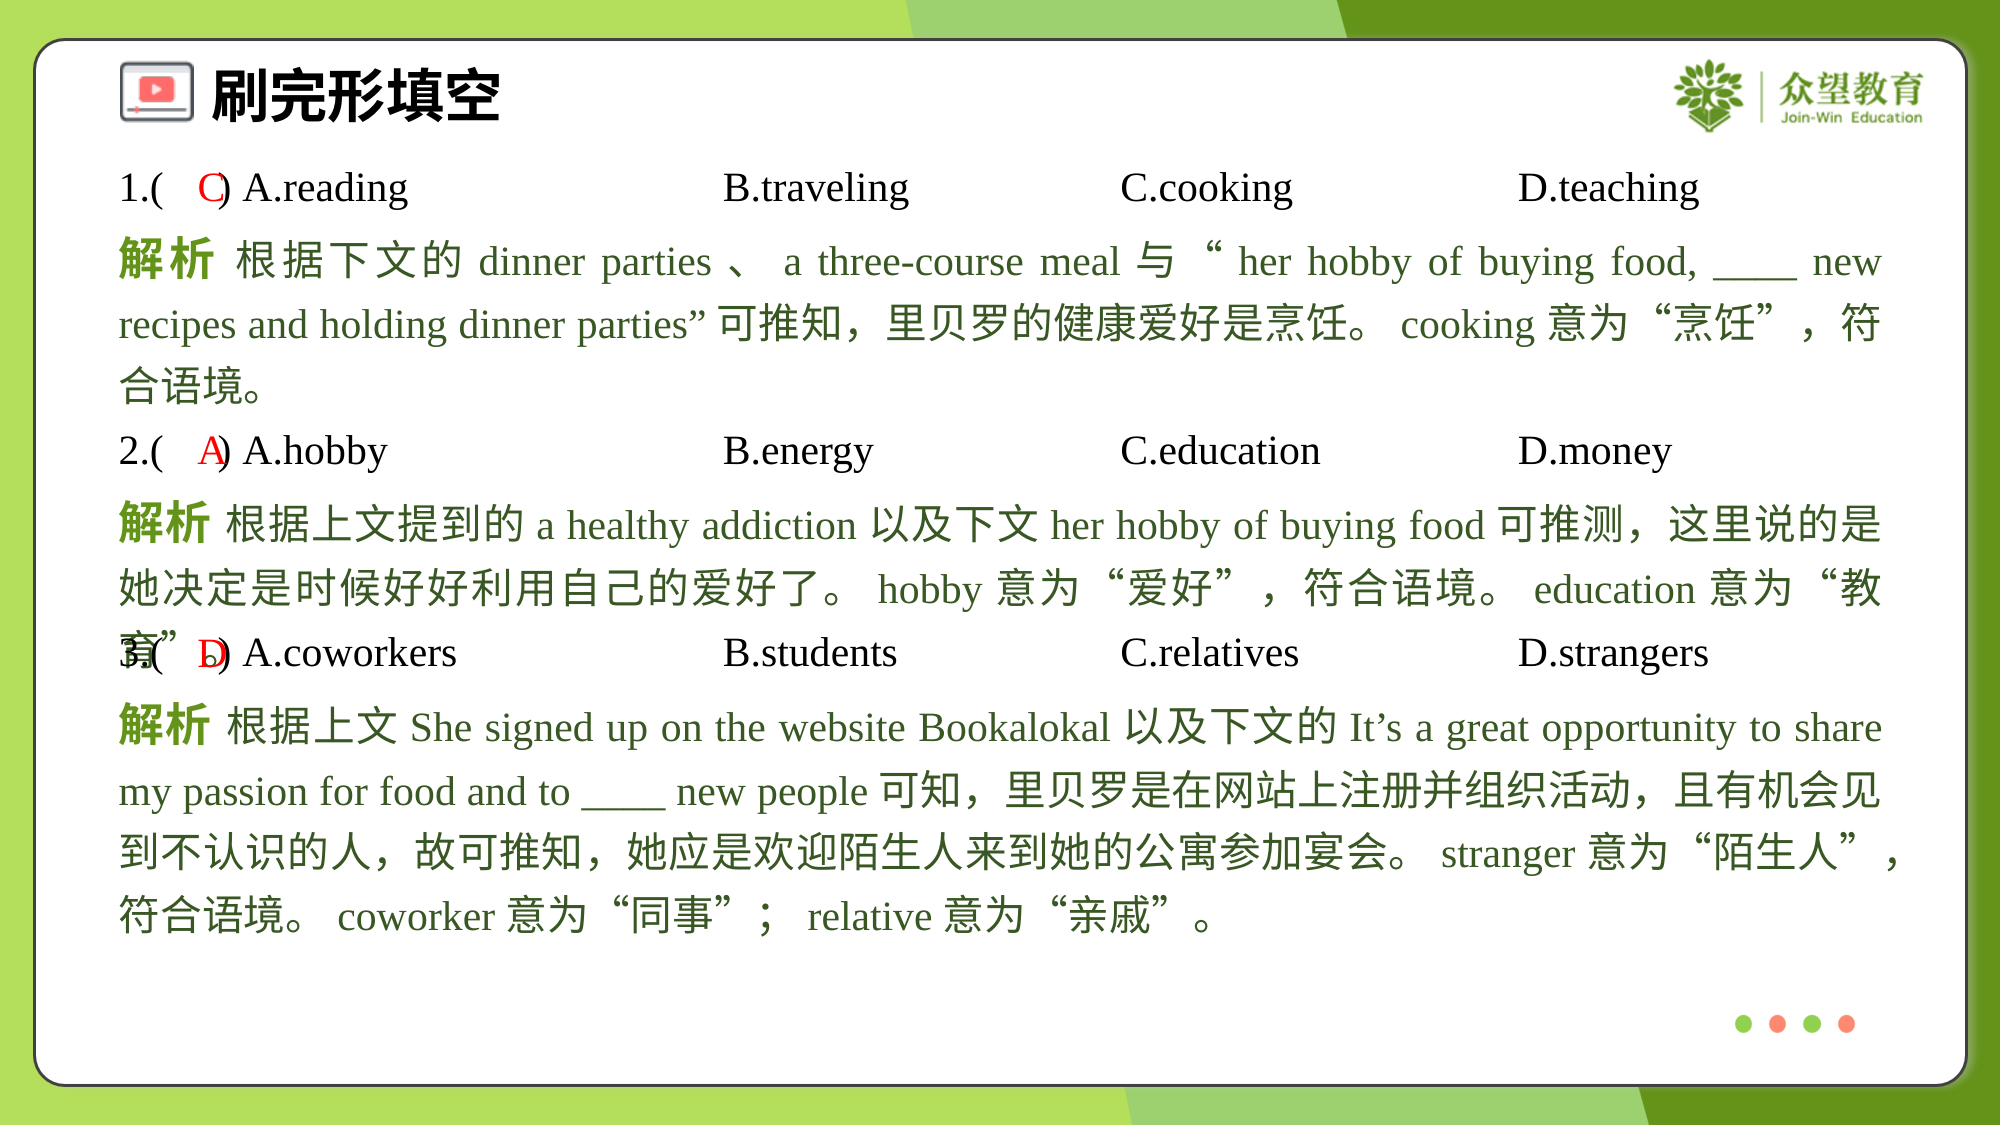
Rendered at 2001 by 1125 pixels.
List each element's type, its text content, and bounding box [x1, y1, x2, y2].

text_box 2.( ) A.hobby B.energy C.education D.money [118, 410, 192, 468]
text_box C [192, 146, 231, 205]
text_box 1.( ) A.reading B.traveling C.cooking D.teaching [231, 146, 1883, 204]
text_box 2.( ) A.hobby B.energy C.education D.money [233, 410, 1883, 468]
text_box 解析 根据上文提到的a healthy addiction以及下文her hobby of buying food可推测，这里说的是她决定是时候好好利用自己的爱好了。hobby意为“爱好”，符合语境。education意为“教育”。 [118, 480, 1883, 607]
text_box D [192, 612, 233, 671]
text_box 3.( ) A.coworkers B.students C.relatives D.strangers [233, 612, 1883, 670]
picture [0, 0, 2000, 1125]
text_box 解析 根据上文She signed up on the website Bookalokal以及下文的It’s a great opportunity to share my passion for food and to ____ new people可知，里贝罗是在网站上注册并组织活动，且有机会见到不认识的人，故可推知，她应是欢迎陌生人来到她的公寓参加宴会。stranger意为“陌生人”，符合语境。coworker意为“同事”；relative意为“亲戚”。 [118, 682, 1883, 934]
text_box A [192, 410, 233, 469]
text_box 解析 根据下文的dinner parties、a three-course meal与“her hobby of buying food, ____ new recipes and holding dinner parties”可推知，里贝罗的健康爱好是烹饪。cooking意为“烹饪”，符合语境。 [118, 215, 1883, 405]
text_box 3.( ) A.coworkers B.students C.relatives D.strangers [118, 612, 192, 670]
text_box 1.( ) A.reading B.traveling C.cooking D.teaching [118, 146, 192, 204]
